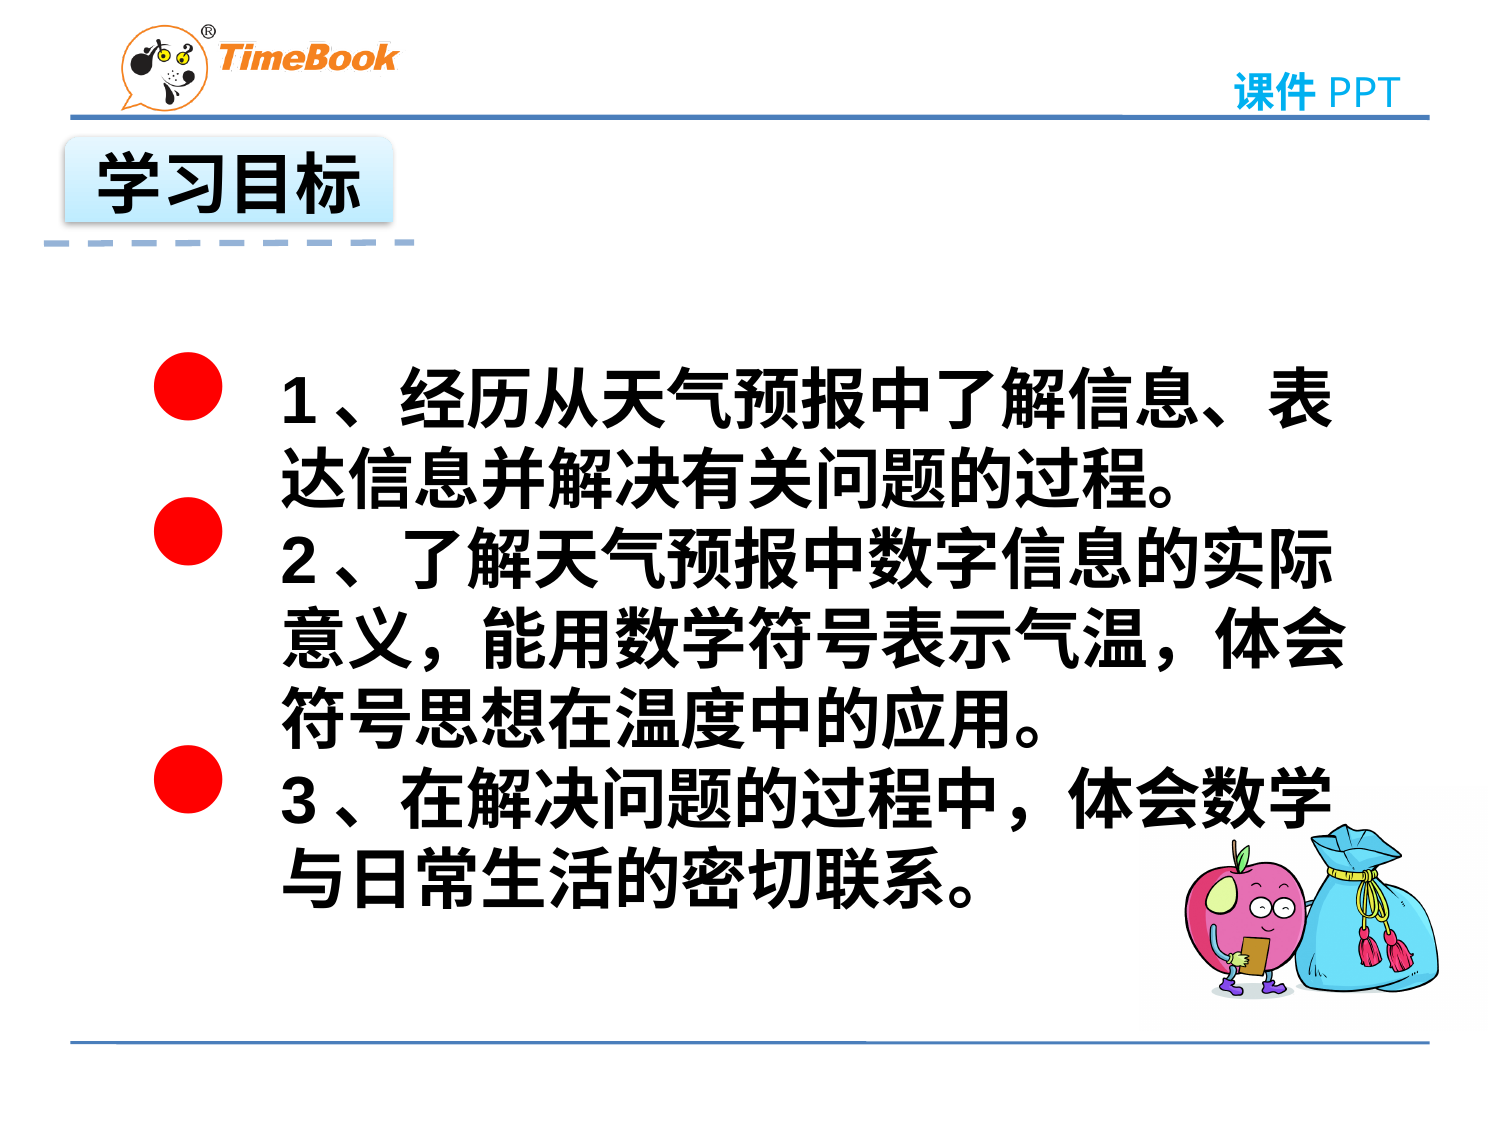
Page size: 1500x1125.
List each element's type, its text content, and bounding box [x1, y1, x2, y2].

text_box 1、经历从天气预报中了解信息、表达信息并解决有关问题的过程。 2、了解天气预报中数字信息的实际意义，能用数学符号表示气温，体会符号思想在温度中的应用。 3、在解决问题的过程中，体会数学与日常生活的密切联系。 [265, 349, 1364, 925]
text_box [112, 326, 325, 471]
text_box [43, 136, 415, 244]
text_box [112, 471, 265, 622]
text_box [112, 719, 325, 870]
picture [1139, 786, 1488, 1031]
picture [118, 22, 408, 113]
